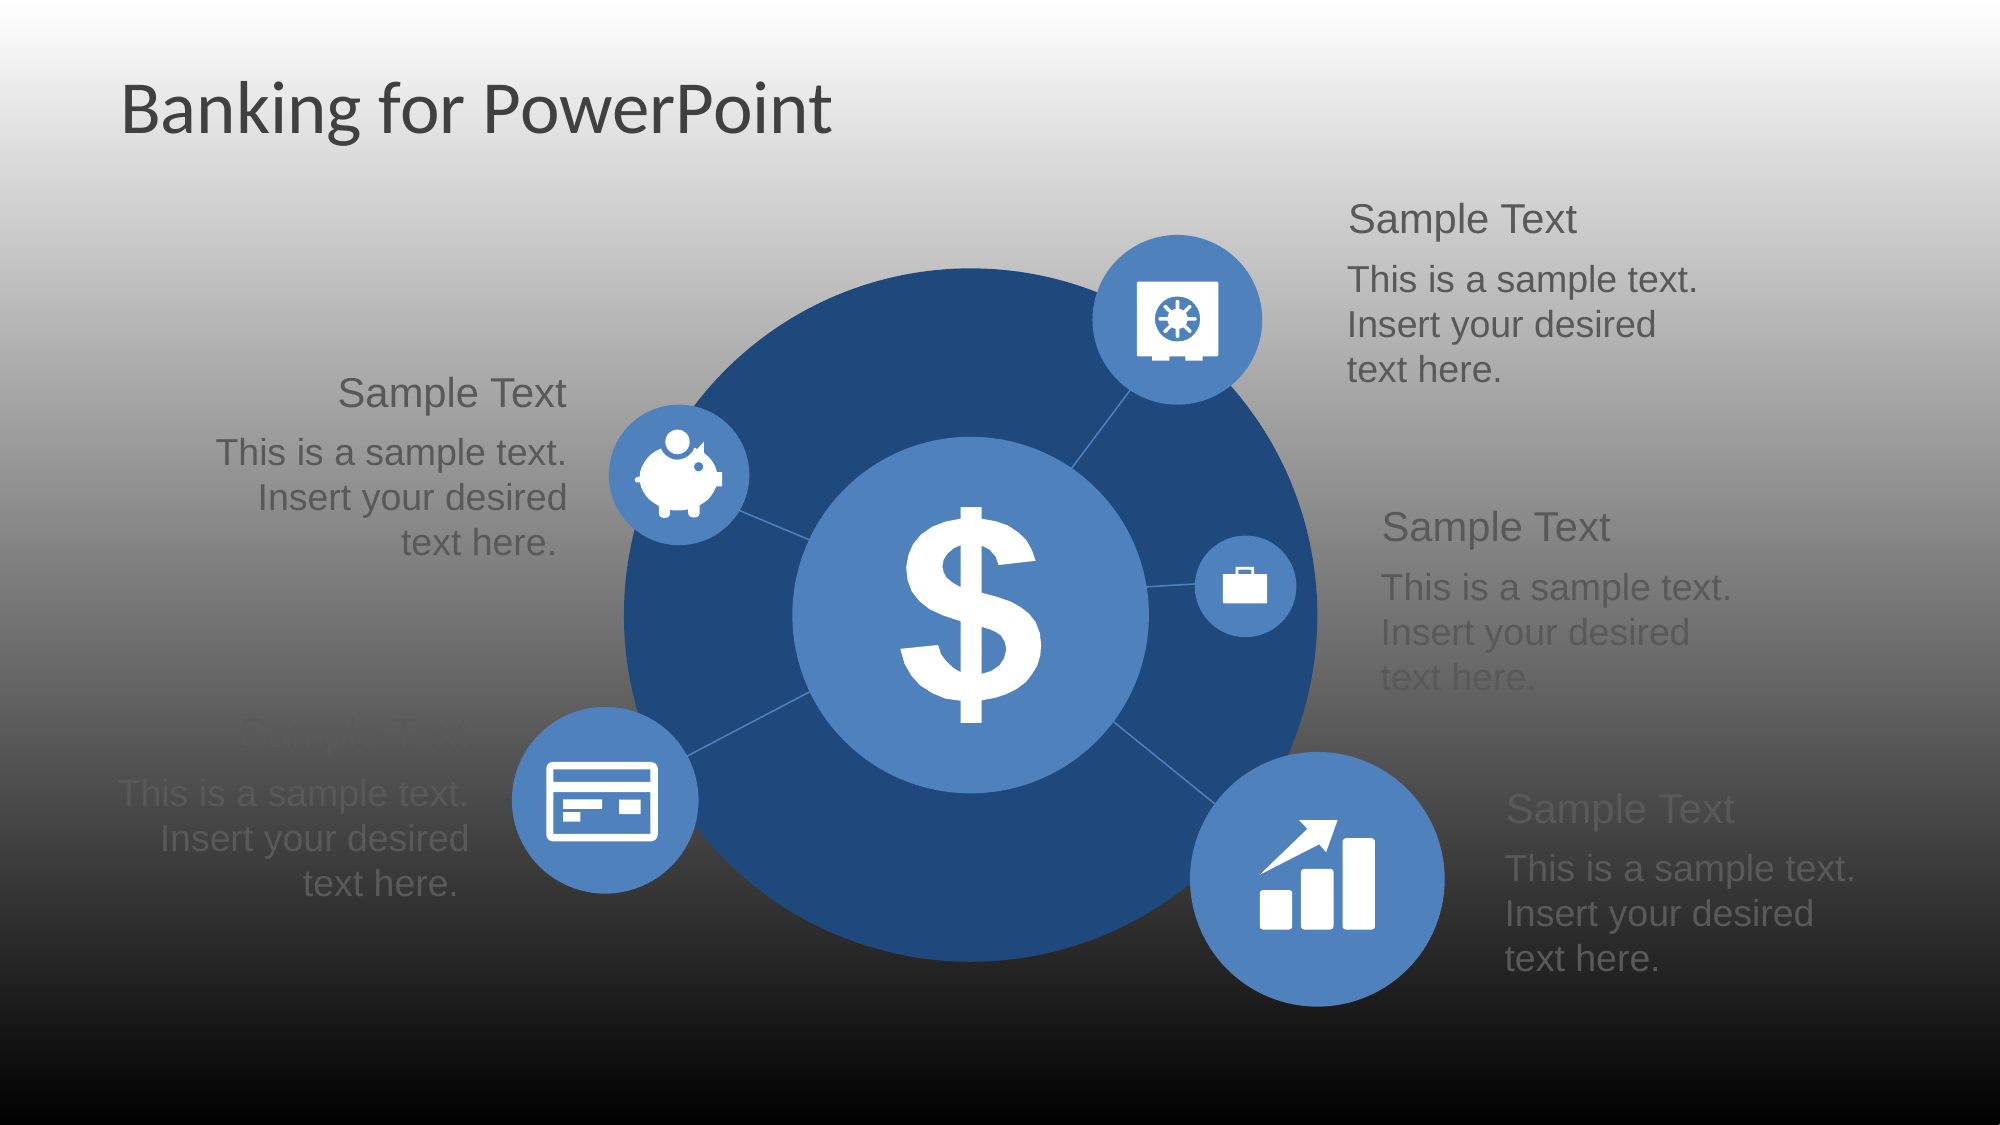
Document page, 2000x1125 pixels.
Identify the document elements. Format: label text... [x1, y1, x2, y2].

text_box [1489, 773, 1892, 989]
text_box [1331, 184, 1734, 400]
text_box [181, 357, 583, 573]
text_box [1365, 492, 1768, 707]
title Banking for PowerPoint [99, 45, 1900, 162]
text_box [511, 234, 1445, 1007]
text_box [83, 698, 485, 914]
